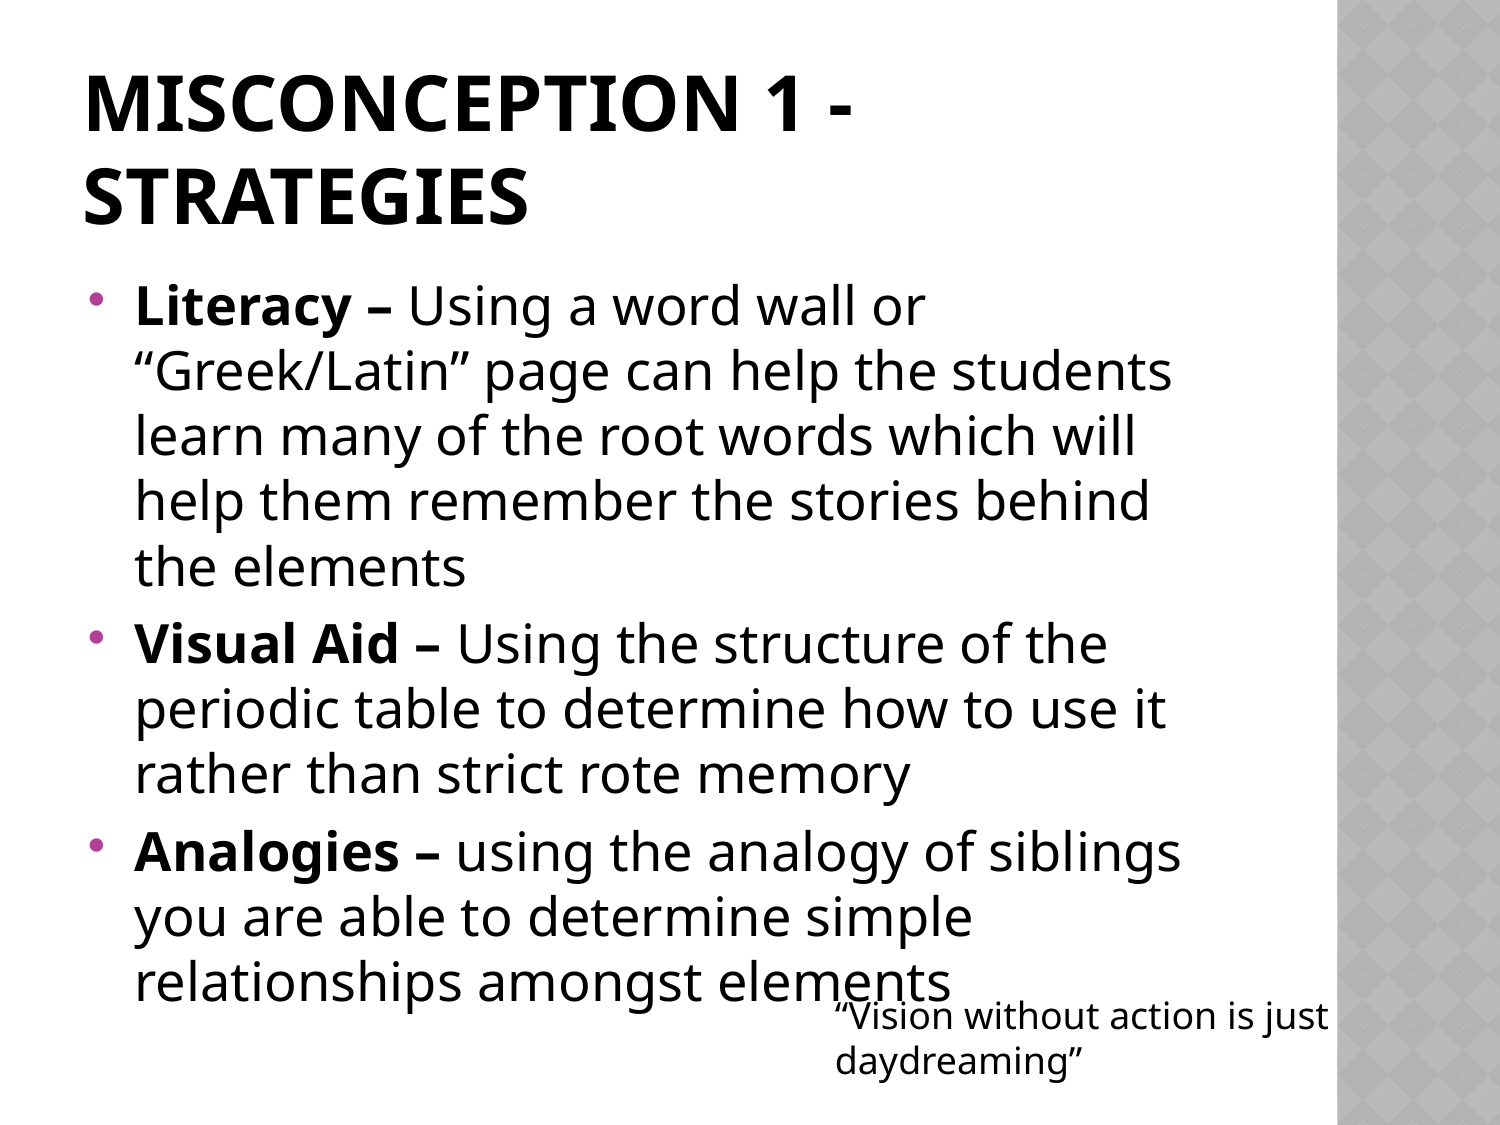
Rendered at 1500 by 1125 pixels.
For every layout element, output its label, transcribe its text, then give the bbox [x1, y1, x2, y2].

title Misconception 1 - Strategies [75, 52, 1263, 240]
list Literacy – Using a word wall or “Greek/Latin” page can help the students learn many of the root words which will help them remember the stories behind the elements Visual Aid – Using the structure of the periodic table to determine how to use it rather than strict rote memory Analogies – using the analogy of siblings you are able to determine simple relationships amongst elements [75, 264, 1263, 1059]
text_box “Vision without action is just daydreaming” [820, 984, 1360, 1090]
